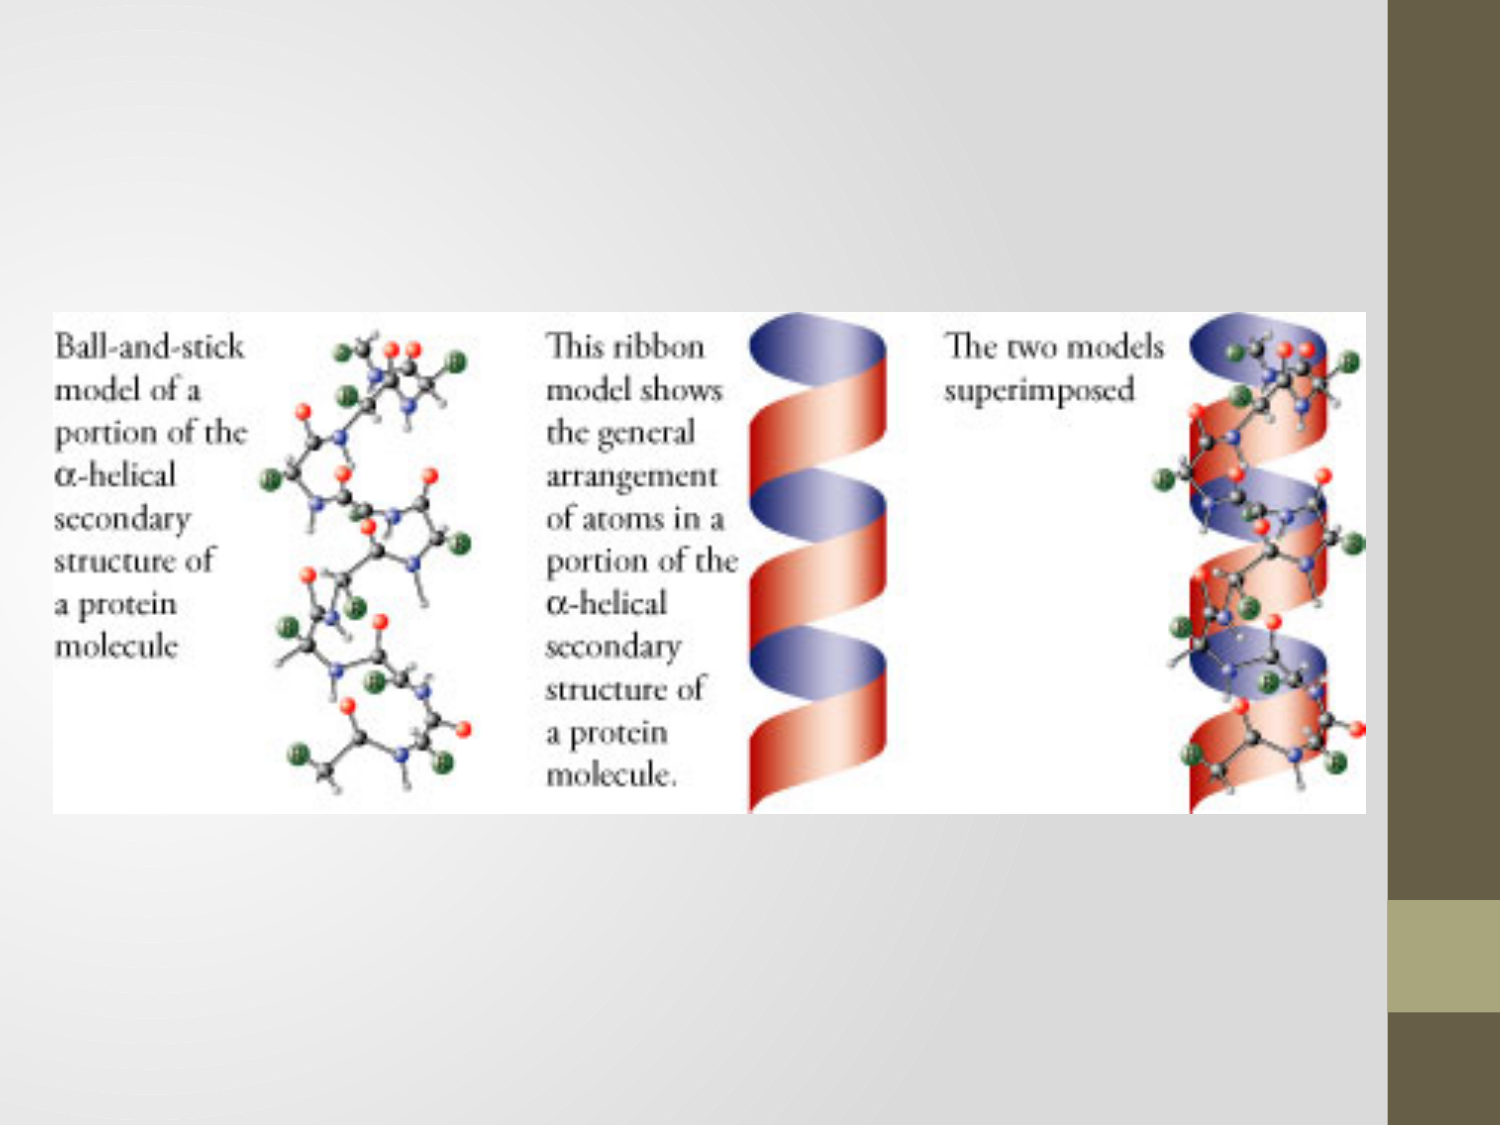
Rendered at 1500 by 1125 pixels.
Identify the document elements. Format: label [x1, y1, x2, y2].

picture [53, 311, 1367, 815]
